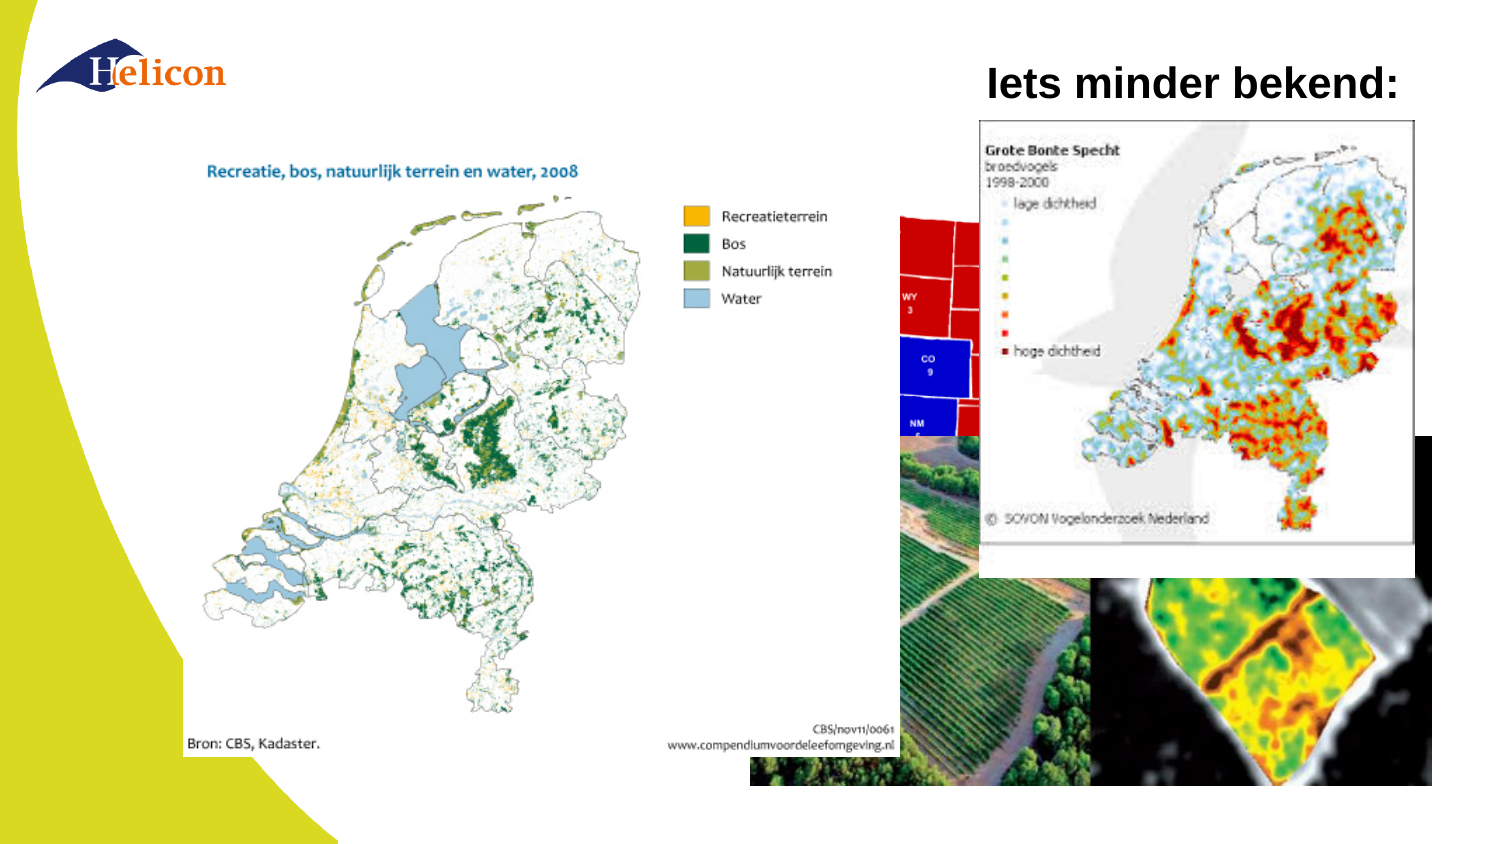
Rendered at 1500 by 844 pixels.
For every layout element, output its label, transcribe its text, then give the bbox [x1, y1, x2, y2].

title Iets minder bekend: [324, 40, 1415, 121]
picture [0, 0, 1500, 844]
